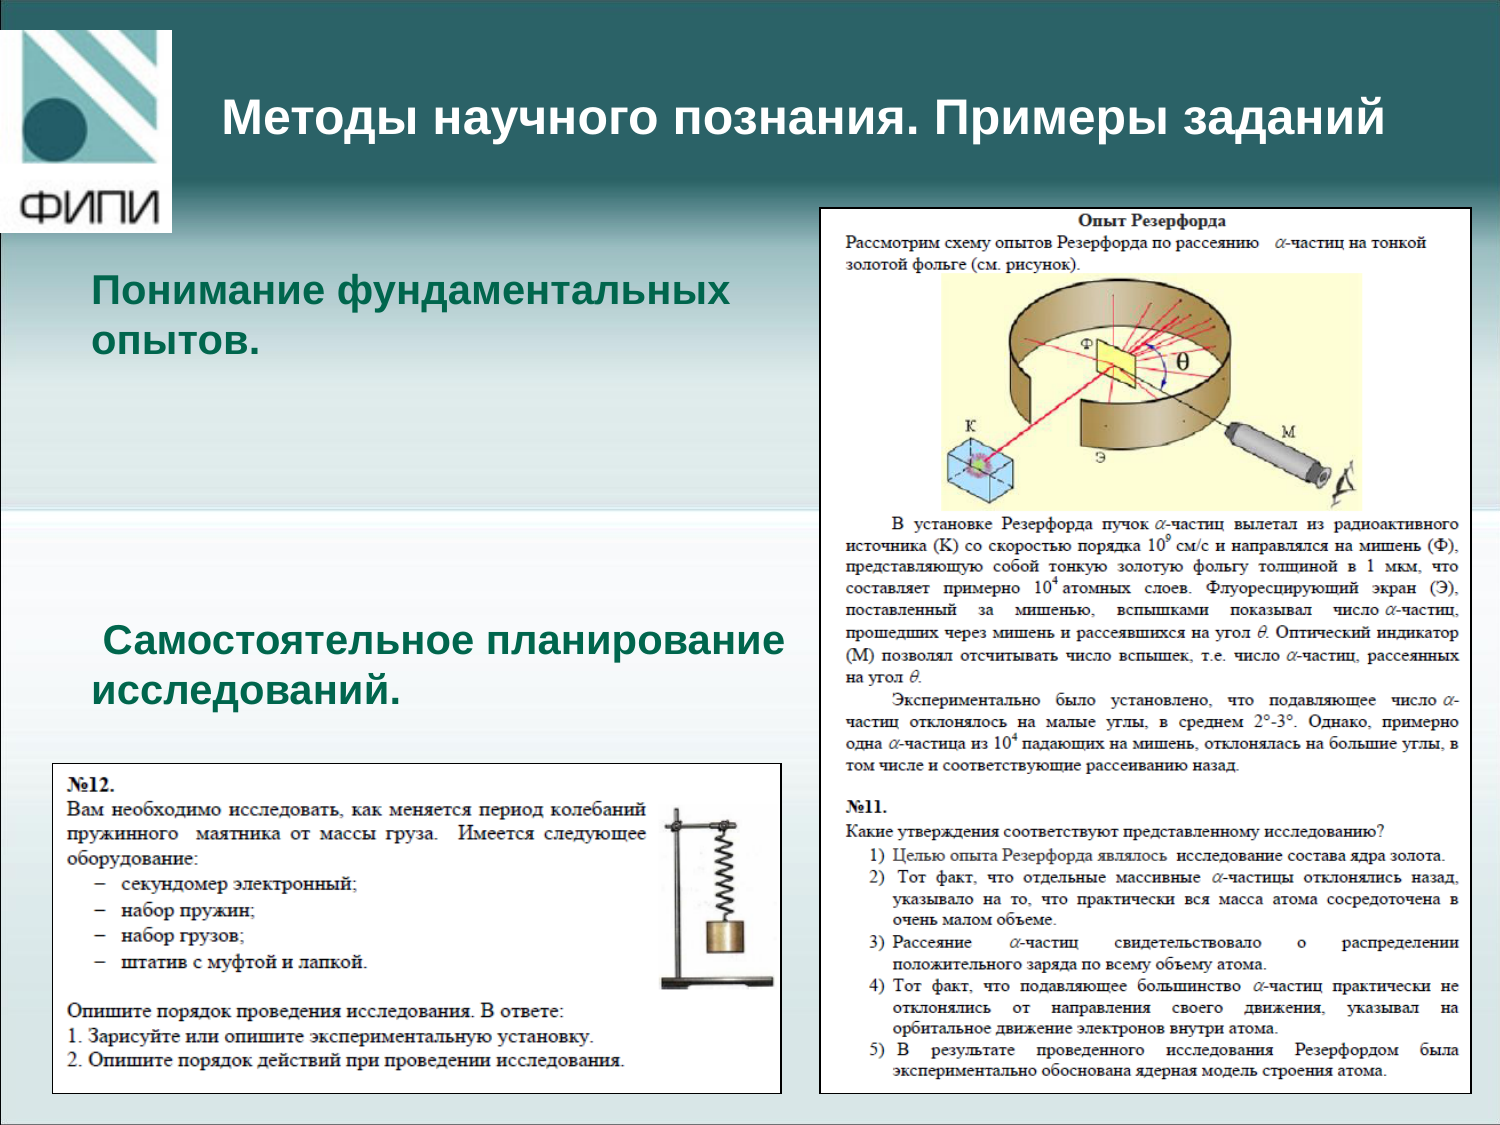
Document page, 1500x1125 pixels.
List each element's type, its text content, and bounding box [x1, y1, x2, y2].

picture [0, 0, 1500, 1125]
text_box Понимание фундаментальных опытов. Самостоятельное планирование исследований. [76, 255, 815, 721]
title Методы научного познания. Примеры заданий [159, 20, 1450, 208]
